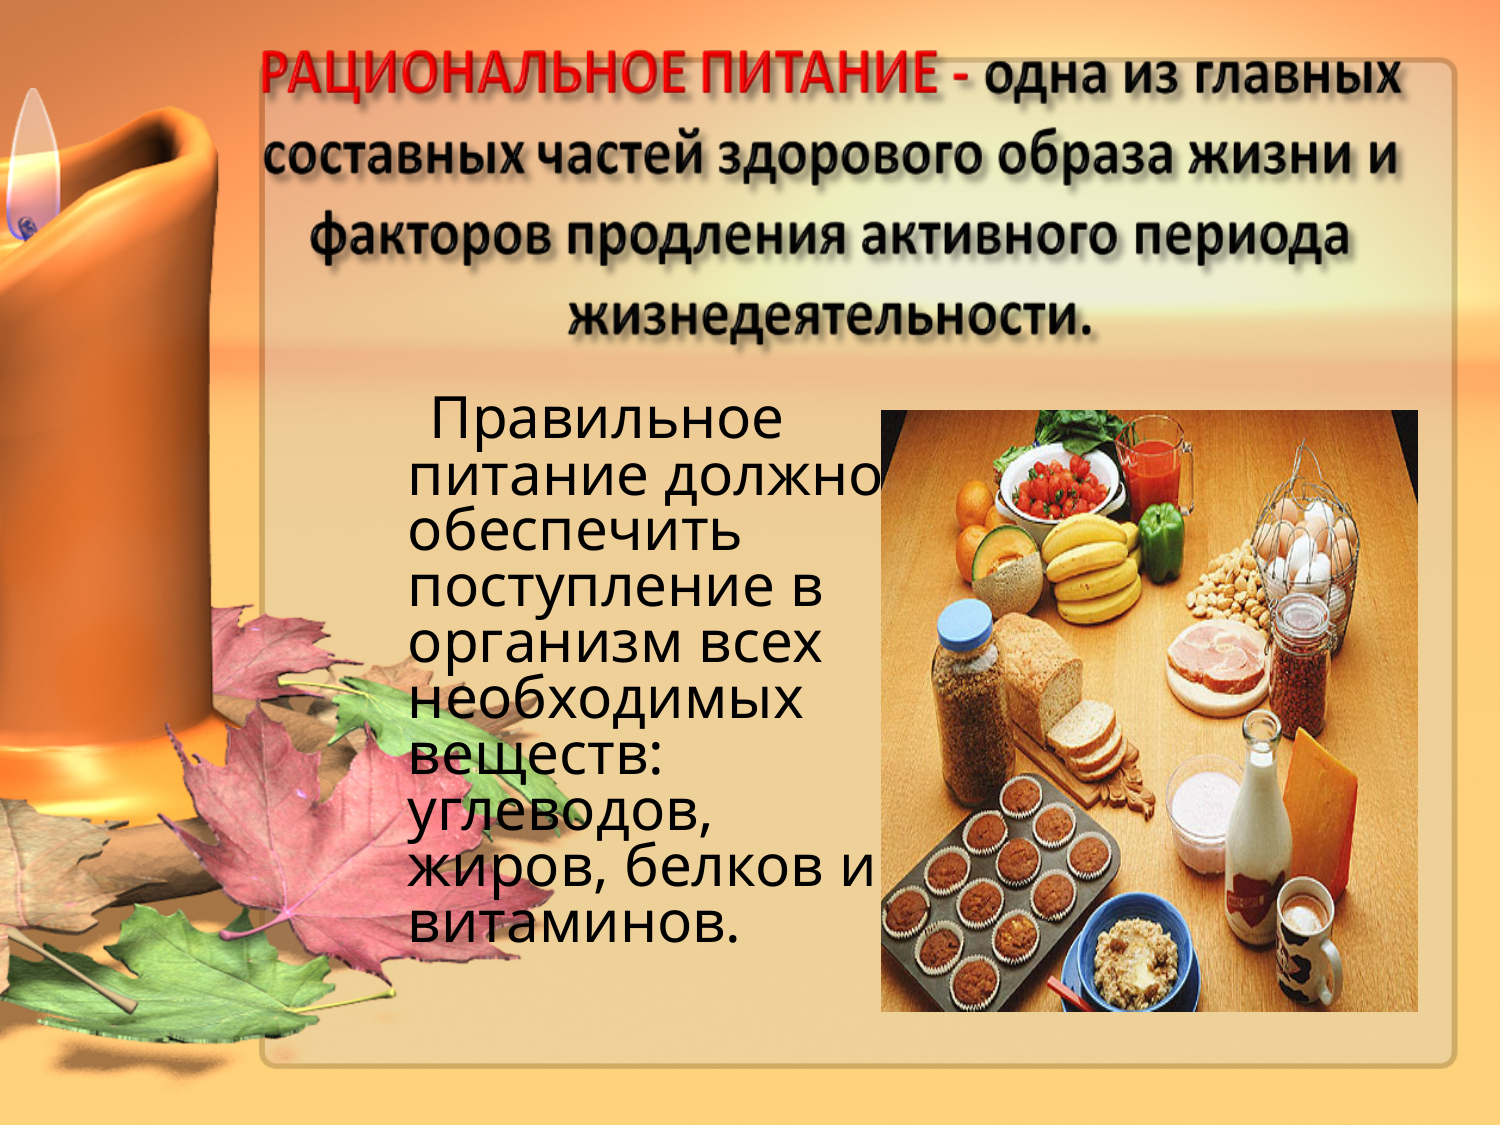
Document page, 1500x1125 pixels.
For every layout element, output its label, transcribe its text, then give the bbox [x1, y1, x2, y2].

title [218, 5, 1469, 374]
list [880, 409, 1419, 1012]
picture [0, 0, 1500, 1125]
list Правильное питание должно обеспечить поступление в организм всех необходимых веществ: углеводов, жиров, белков и витаминов. [336, 386, 904, 965]
